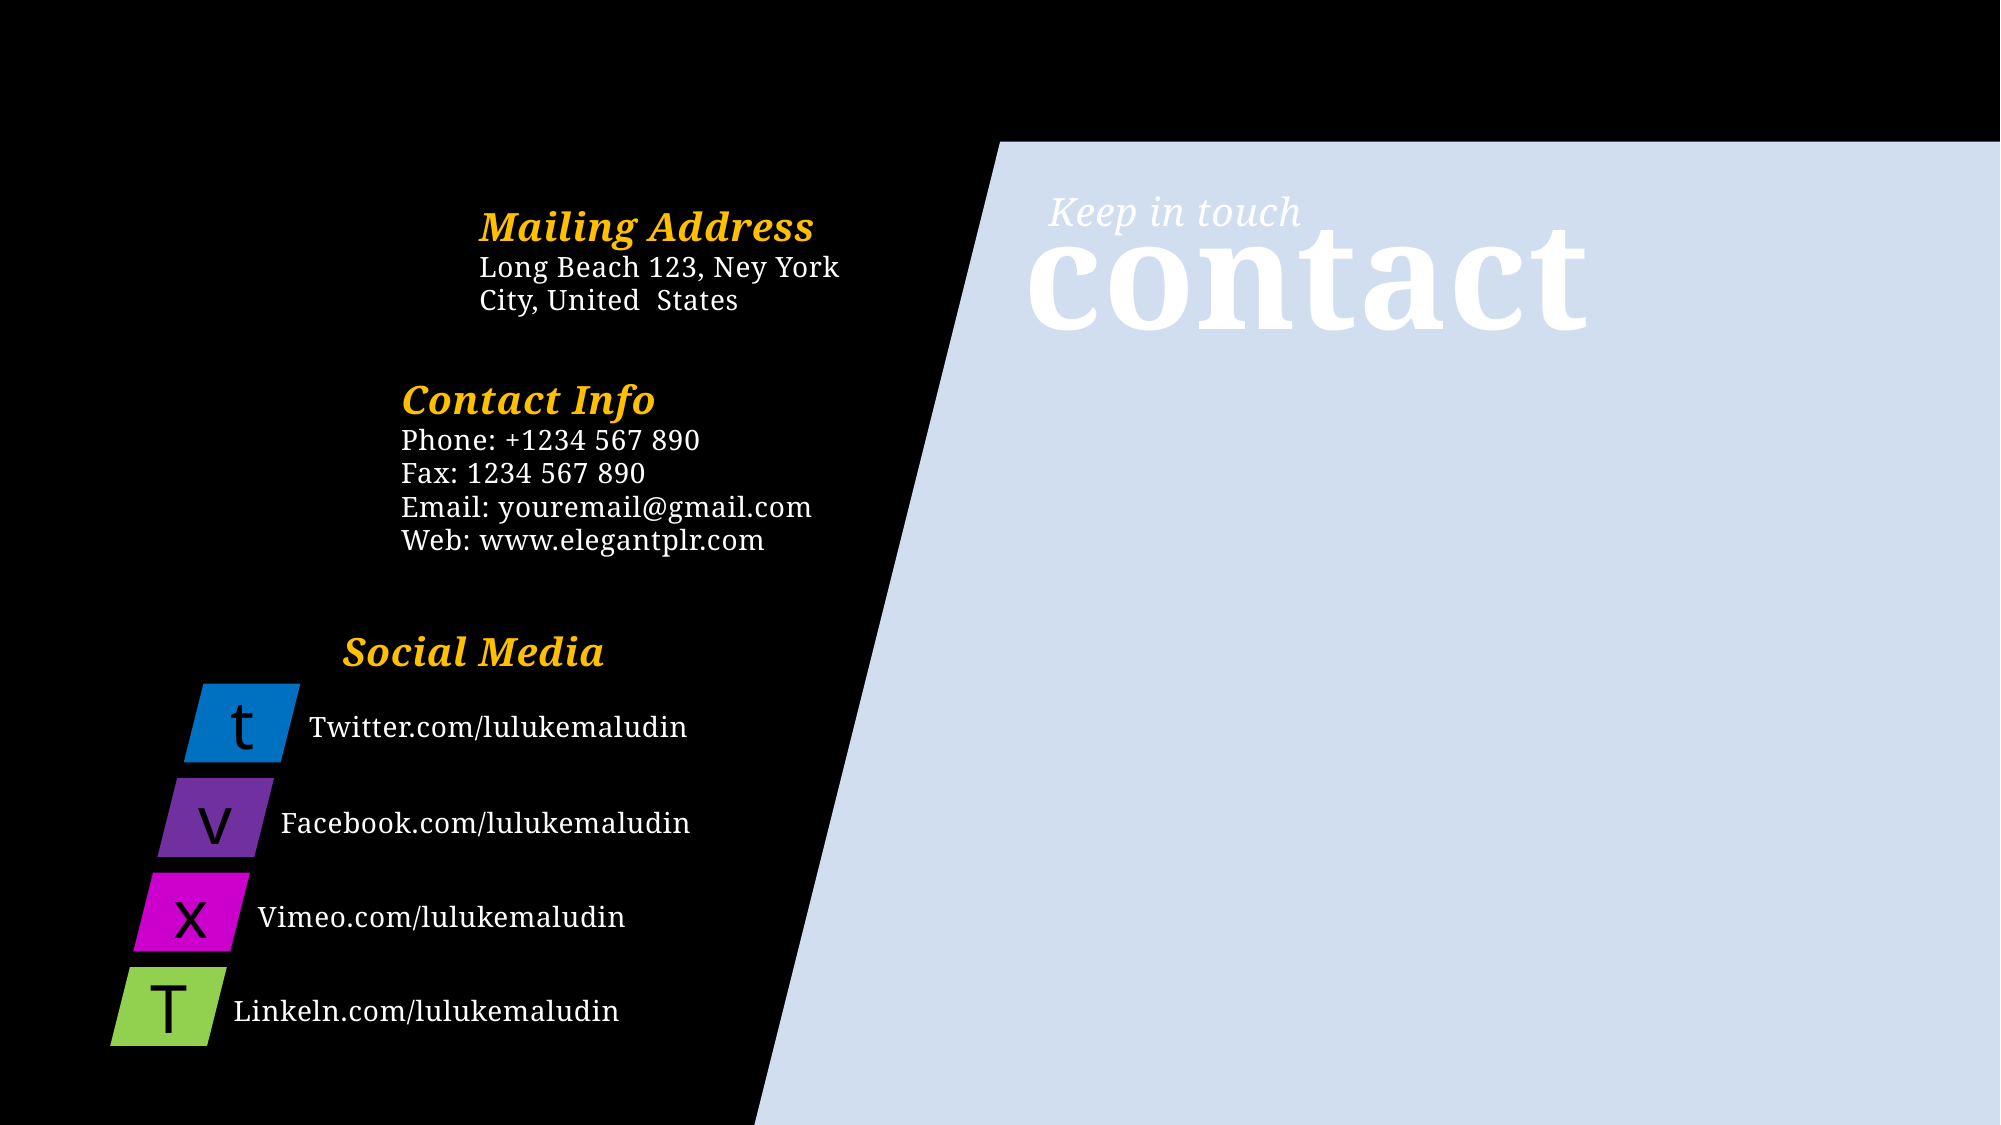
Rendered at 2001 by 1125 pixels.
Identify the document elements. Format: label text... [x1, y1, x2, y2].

text_box Vimeo.com/lulukemaludin [243, 891, 641, 940]
text_box Mailing Address Long Beach 123, Ney York City, United States [464, 195, 753, 324]
text_box Social Media [327, 620, 621, 682]
text_box t [182, 682, 302, 764]
text_box Linkeln.com/lulukemaludin [218, 986, 635, 1035]
text_box Twitter.com/lulukemaludin [294, 702, 703, 751]
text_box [753, 141, 2000, 1125]
text_box T [108, 966, 229, 1047]
text_box Facebook.com/lulukemaludin [266, 797, 707, 846]
text_box v [156, 777, 276, 858]
text_box Contact Info Phone: +1234 567 890 Fax: 1234 567 890 Email: youremail@gmail.com Web: www.elegantplr.com [386, 368, 753, 564]
text_box x [132, 871, 252, 953]
